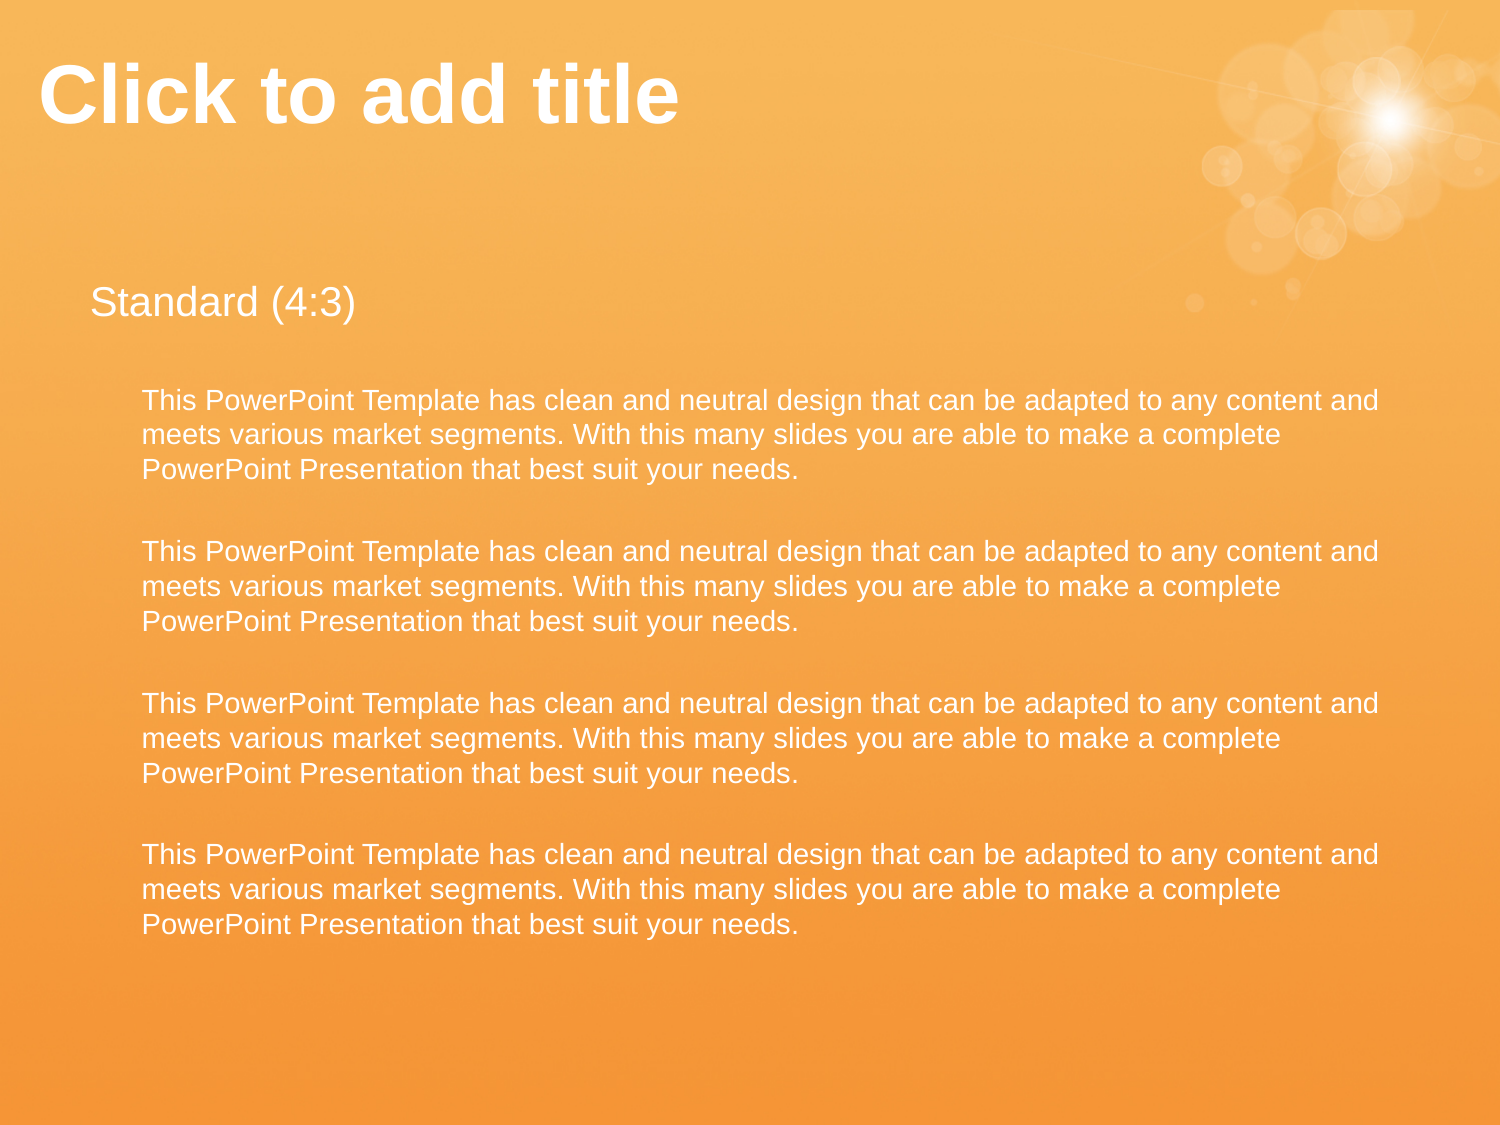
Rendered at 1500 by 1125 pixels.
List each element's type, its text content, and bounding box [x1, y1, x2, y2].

title Click to add title [0, 2, 1500, 179]
list Standard (4:3) [75, 262, 1425, 339]
picture [0, 179, 1500, 1125]
list This PowerPoint Template has clean and neutral design that can be adapted to any content and meets various market segments. With this many slides you are able to make a complete PowerPoint Presentation that best suit your needs. This PowerPoint Template has clean and neutral design that can be adapted to any content and meets various market segments. With this many slides you are able to make a complete PowerPoint Presentation that best suit your needs. This PowerPoint Template has clean and neutral design that can be adapted to any content and meets various market segments. With this many slides you are able to make a complete PowerPoint Presentation that best suit your needs. This PowerPoint Template has clean and neutral design that can be adapted to any content and meets various market segments. With this many slides you are able to make a complete PowerPoint Presentation that best suit your needs. [76, 373, 1427, 965]
